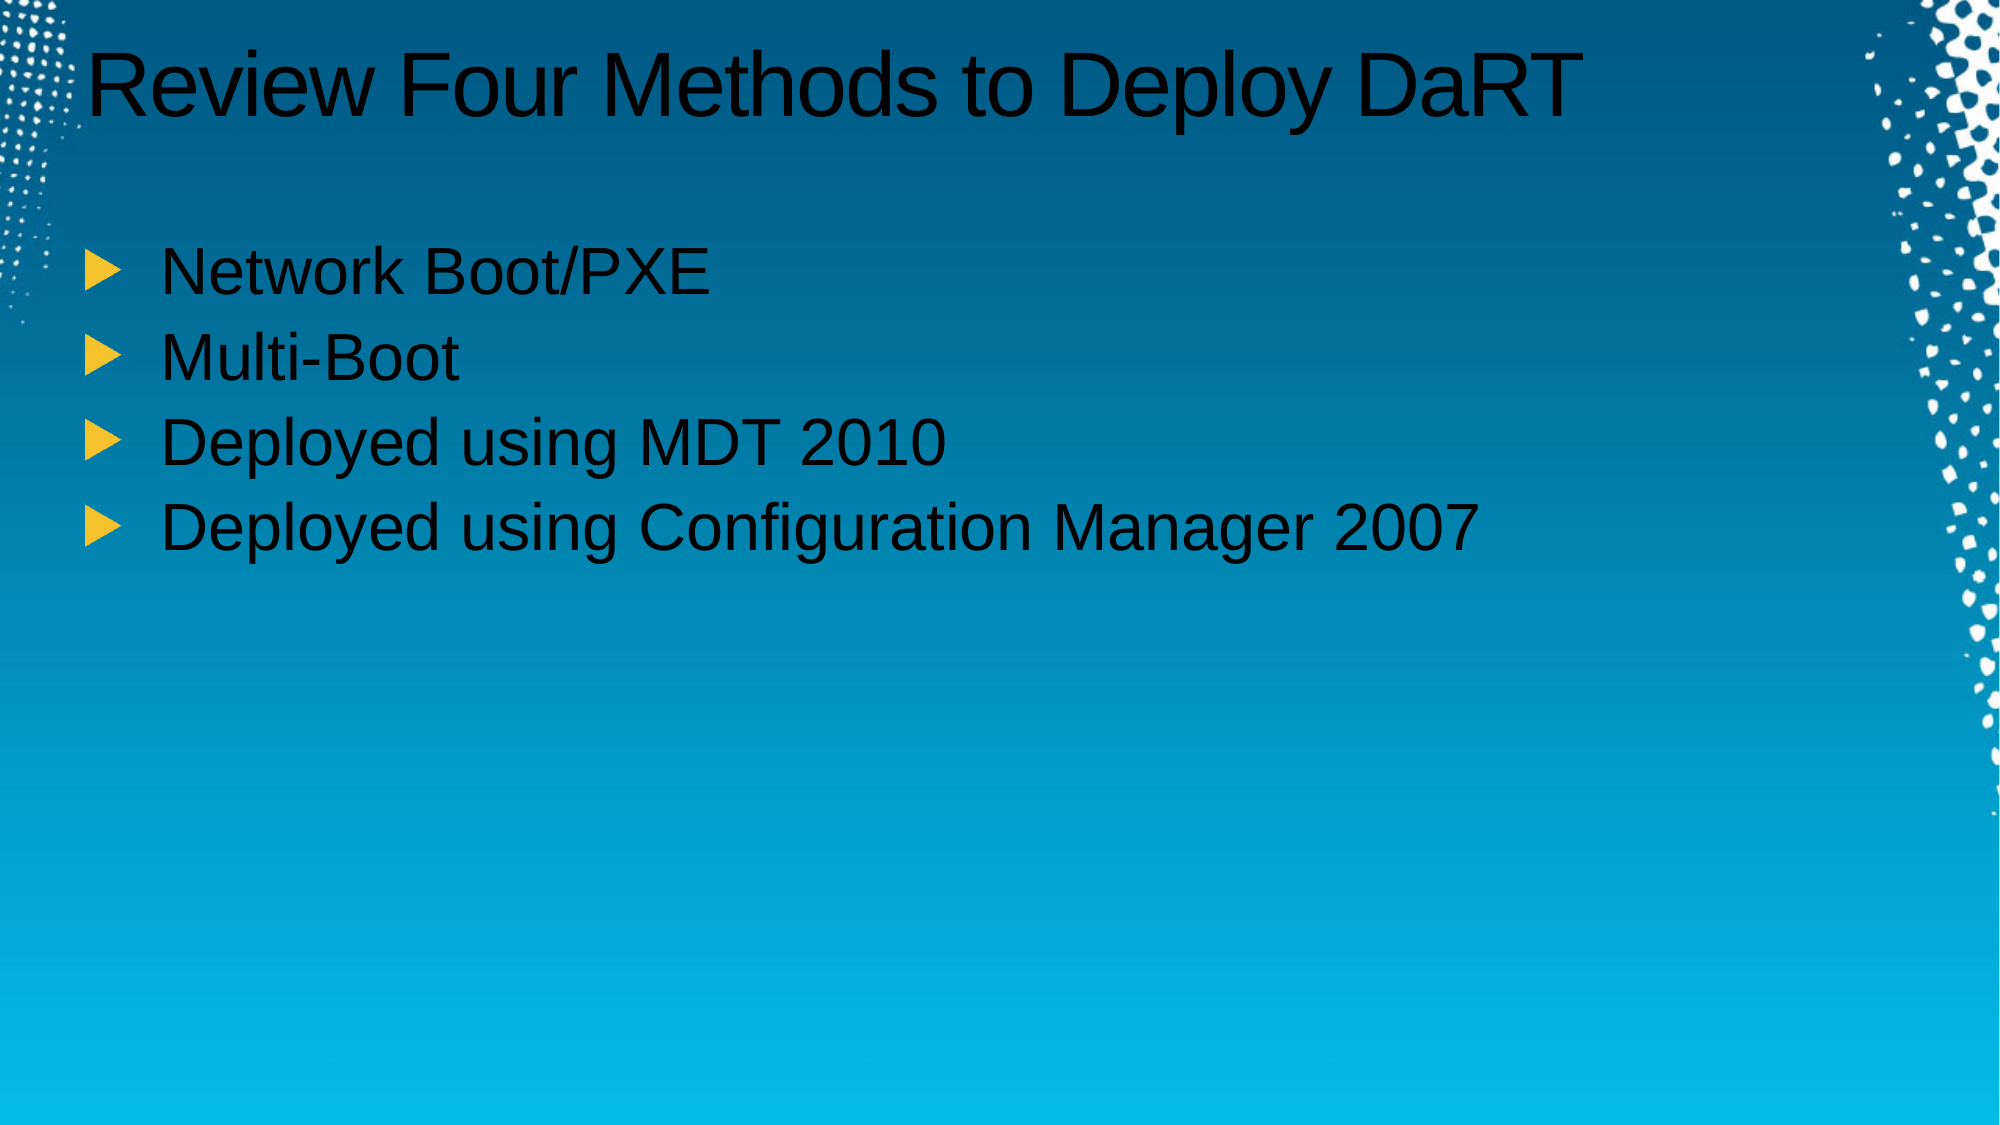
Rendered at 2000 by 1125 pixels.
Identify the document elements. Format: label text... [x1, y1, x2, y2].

picture [1946, 525, 1956, 533]
picture [0, 155, 5, 163]
picture [31, 131, 37, 138]
picture [1969, 625, 1985, 642]
picture [1990, 492, 2000, 505]
picture [1958, 445, 1968, 460]
picture [0, 24, 9, 33]
picture [1915, 109, 1924, 119]
picture [86, 506, 119, 545]
picture [1921, 0, 1934, 8]
picture [1979, 657, 1995, 676]
picture [1914, 308, 1929, 326]
picture [1963, 335, 1972, 344]
picture [33, 0, 42, 10]
picture [1995, 582, 2000, 595]
picture [1889, 152, 1901, 166]
picture [38, 74, 47, 80]
picture [1984, 349, 1992, 357]
title Review Four Methods to Deploy DaRT [85, 37, 1914, 138]
picture [6, 97, 12, 105]
picture [1942, 269, 1953, 276]
picture [1926, 344, 1939, 358]
picture [1922, 200, 1934, 207]
picture [1929, 27, 1945, 45]
picture [86, 420, 119, 459]
picture [1981, 604, 2000, 620]
picture [1953, 301, 1962, 312]
picture [1941, 324, 1952, 332]
picture [1919, 367, 1930, 378]
picture [26, 57, 34, 68]
picture [1980, 460, 1987, 469]
picture [1948, 413, 1958, 424]
picture [86, 335, 119, 374]
picture [1972, 570, 1986, 583]
picture [1938, 122, 1950, 133]
picture [1945, 213, 1955, 220]
picture [56, 47, 64, 55]
picture [1978, 517, 1987, 527]
picture [11, 55, 21, 64]
picture [1983, 404, 1992, 414]
picture [1988, 547, 2000, 561]
picture [29, 27, 38, 38]
picture [1973, 368, 1982, 380]
picture [1914, 274, 1920, 291]
picture [54, 76, 60, 83]
picture [1992, 438, 2000, 448]
picture [1988, 691, 2000, 709]
picture [1946, 155, 1961, 167]
picture [1994, 382, 2000, 391]
picture [1974, 683, 1985, 694]
picture [33, 116, 40, 124]
picture [1928, 399, 1939, 415]
picture [34, 101, 43, 111]
picture [1993, 321, 2000, 339]
picture [41, 59, 48, 67]
picture [1932, 235, 1943, 241]
picture [1952, 502, 1967, 516]
picture [1963, 535, 1977, 550]
picture [1957, 187, 1971, 200]
picture [58, 32, 66, 41]
picture [43, 42, 49, 53]
picture [18, 13, 26, 19]
picture [1892, 212, 1902, 216]
picture [86, 250, 119, 289]
picture [1935, 0, 2000, 306]
picture [1960, 392, 1970, 403]
picture [1935, 379, 1948, 391]
picture [9, 84, 15, 91]
picture [16, 22, 23, 34]
picture [1972, 312, 1985, 322]
picture [1898, 188, 1912, 198]
picture [1935, 431, 1946, 449]
picture [1942, 465, 1958, 483]
list Network Boot/PXE Multi-Boot Deployed using MDT 2010 Deployed using Configuration Manager 2007 [85, 237, 1914, 577]
picture [1935, 177, 1945, 189]
picture [18, 0, 29, 6]
picture [1925, 87, 1941, 99]
picture [1955, 557, 1965, 573]
picture [24, 72, 32, 79]
picture [16, 143, 21, 151]
picture [1930, 291, 1941, 297]
picture [1955, 246, 1965, 256]
picture [1914, 164, 1923, 177]
picture [1911, 223, 1918, 230]
picture [17, 129, 23, 136]
picture [1920, 257, 1932, 264]
picture [42, 31, 53, 39]
picture [1925, 141, 1935, 155]
picture [1963, 589, 1976, 607]
picture [1970, 426, 1980, 436]
picture [0, 40, 9, 45]
picture [47, 0, 57, 10]
picture [55, 62, 62, 69]
picture [30, 14, 40, 23]
picture [1968, 481, 1978, 492]
picture [45, 16, 55, 24]
picture [1963, 278, 1976, 291]
picture [1982, 714, 1993, 729]
picture [3, 10, 11, 18]
picture [1991, 747, 2000, 765]
picture [1991, 637, 2000, 652]
picture [13, 41, 25, 49]
picture [1950, 359, 1960, 366]
picture [28, 42, 36, 53]
picture [33, 88, 42, 97]
picture [10, 69, 17, 78]
